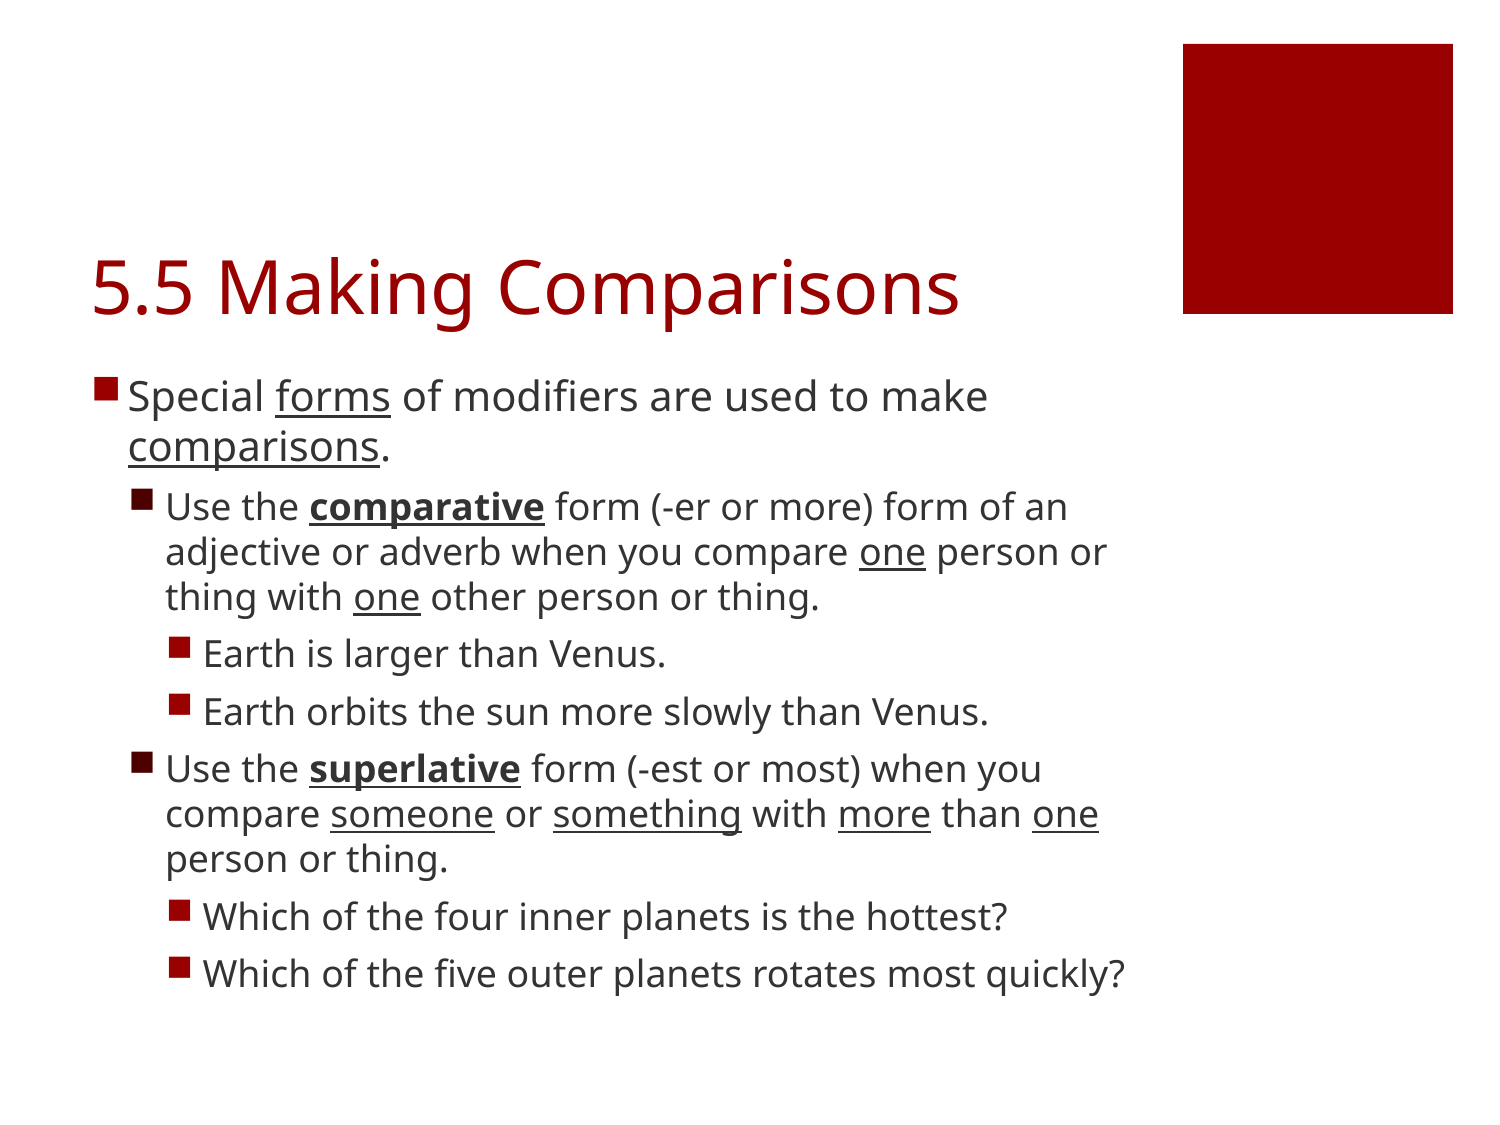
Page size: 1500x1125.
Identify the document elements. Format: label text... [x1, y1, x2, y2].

title 5.5 Making Comparisons [75, 149, 1143, 338]
list Special forms of modifiers are used to make comparisons. Use the comparative form (-er or more) form of an adjective or adverb when you compare one person or thing with one other person or thing. Earth is larger than Venus. Earth orbits the sun more slowly than Venus. Use the superlative form (-est or most) when you compare someone or something with more than one person or thing. Which of the four inner planets is the hottest? Which of the five outer planets rotates most quickly? [75, 362, 1143, 1005]
